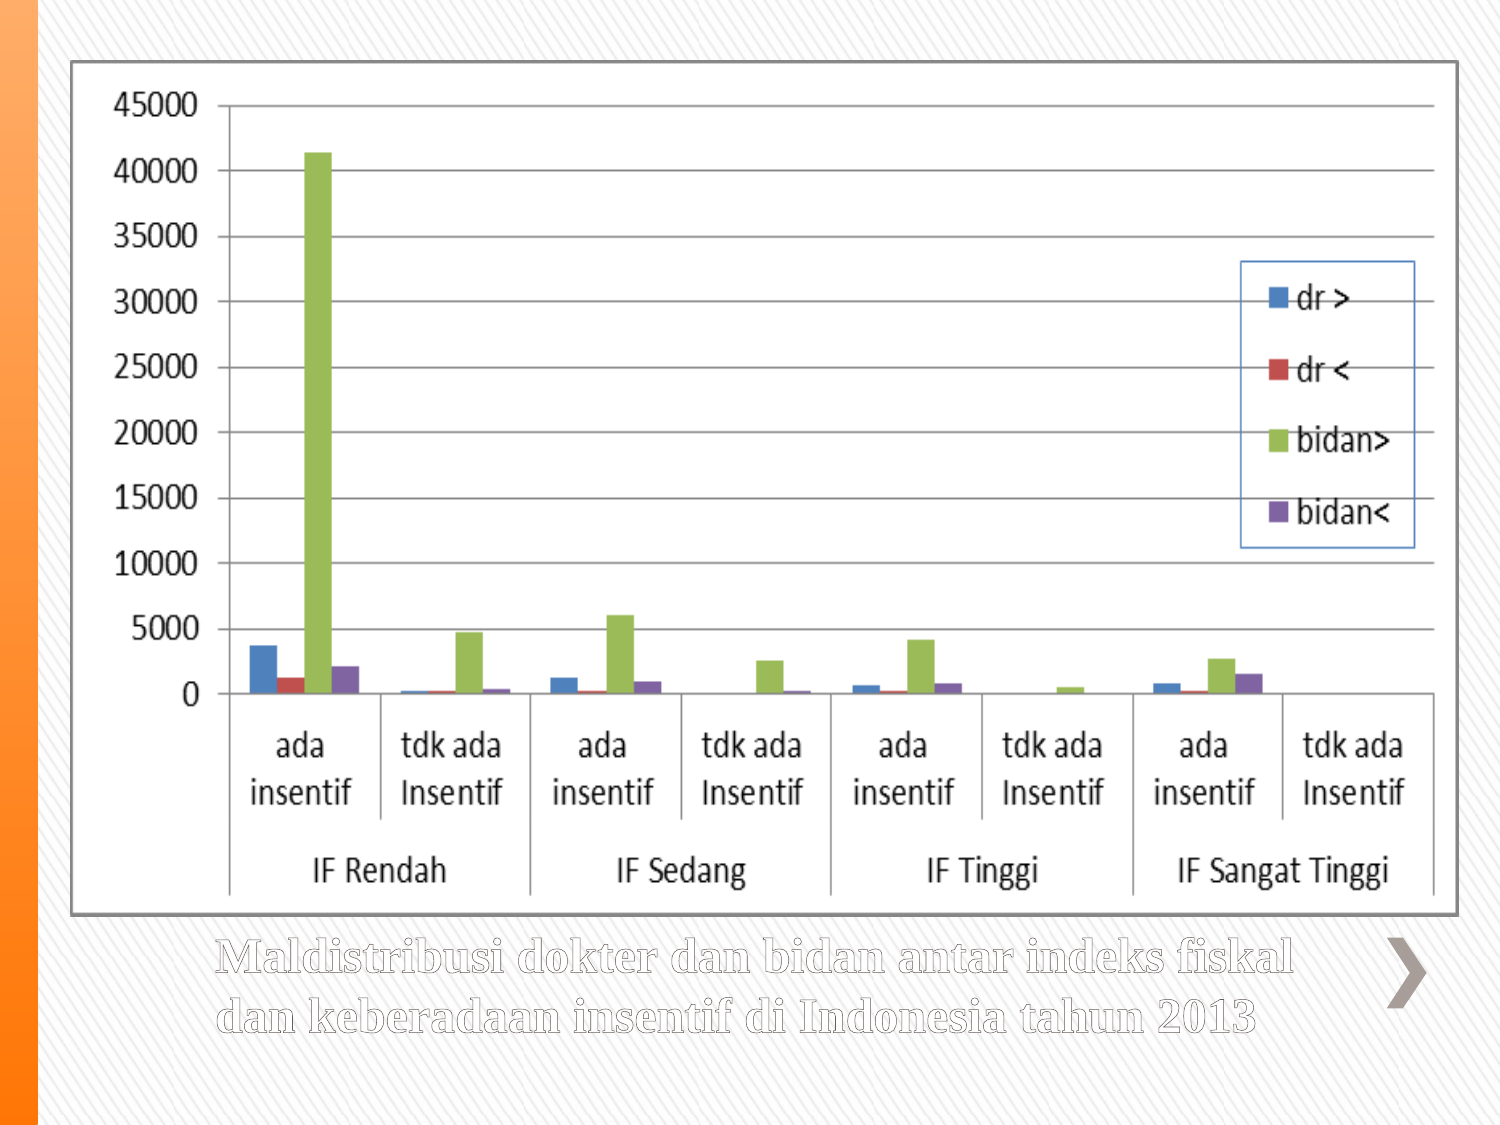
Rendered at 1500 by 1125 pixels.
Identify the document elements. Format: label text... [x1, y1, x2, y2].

picture [70, 60, 1459, 918]
table_cell 1 [0, 281, 37, 285]
title Maldistribusi dokter dan bidan antar indeks fiskal dan keberadaan insentif di Indonesia tahun 2013 [200, 927, 1388, 1050]
